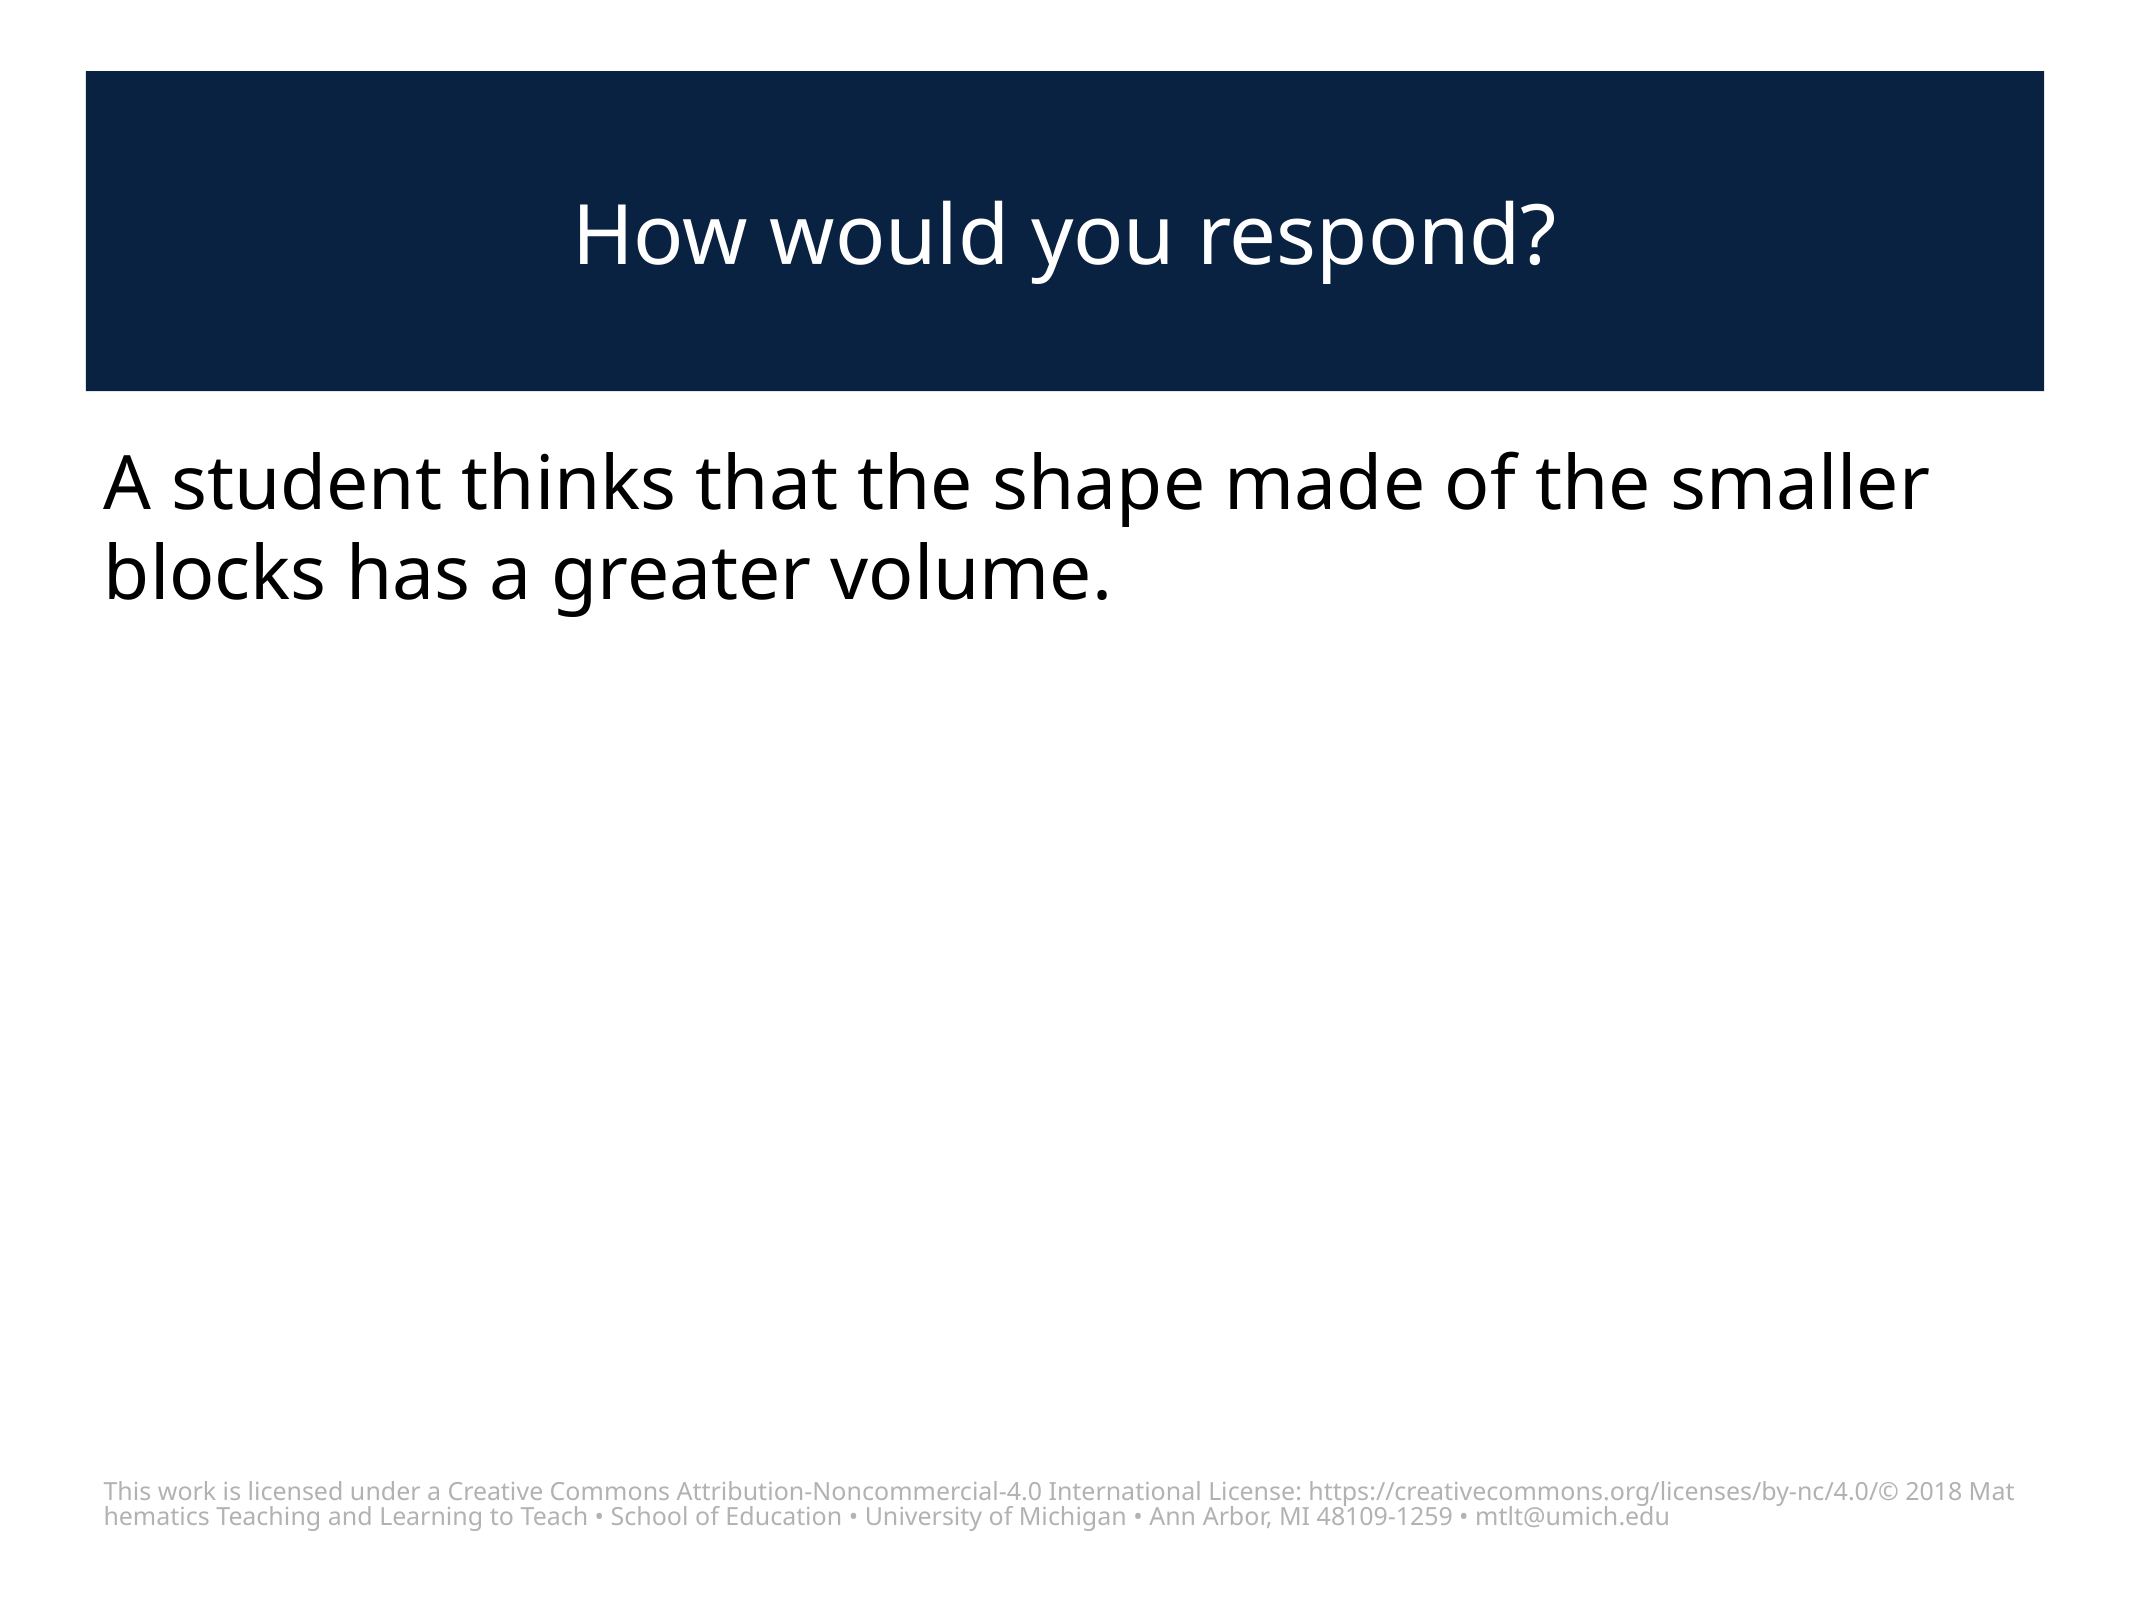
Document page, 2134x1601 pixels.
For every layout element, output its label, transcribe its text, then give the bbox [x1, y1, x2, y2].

footer This work is licensed under a Creative Commons Attribution-Noncommercial-4.0 International License: https://creativecommons.org/licenses/by-nc/4.0/ © 2018 Mathematics Teaching and Learning to Teach • School of Education • University of Michigan • Ann Arbor, MI 48109-1259 • mtlt@umich.edu [88, 1436, 2045, 1548]
title How would you respond? [85, 71, 2045, 392]
list A student thinks that the shape made of the smaller blocks has a greater volume. [88, 426, 2045, 1430]
